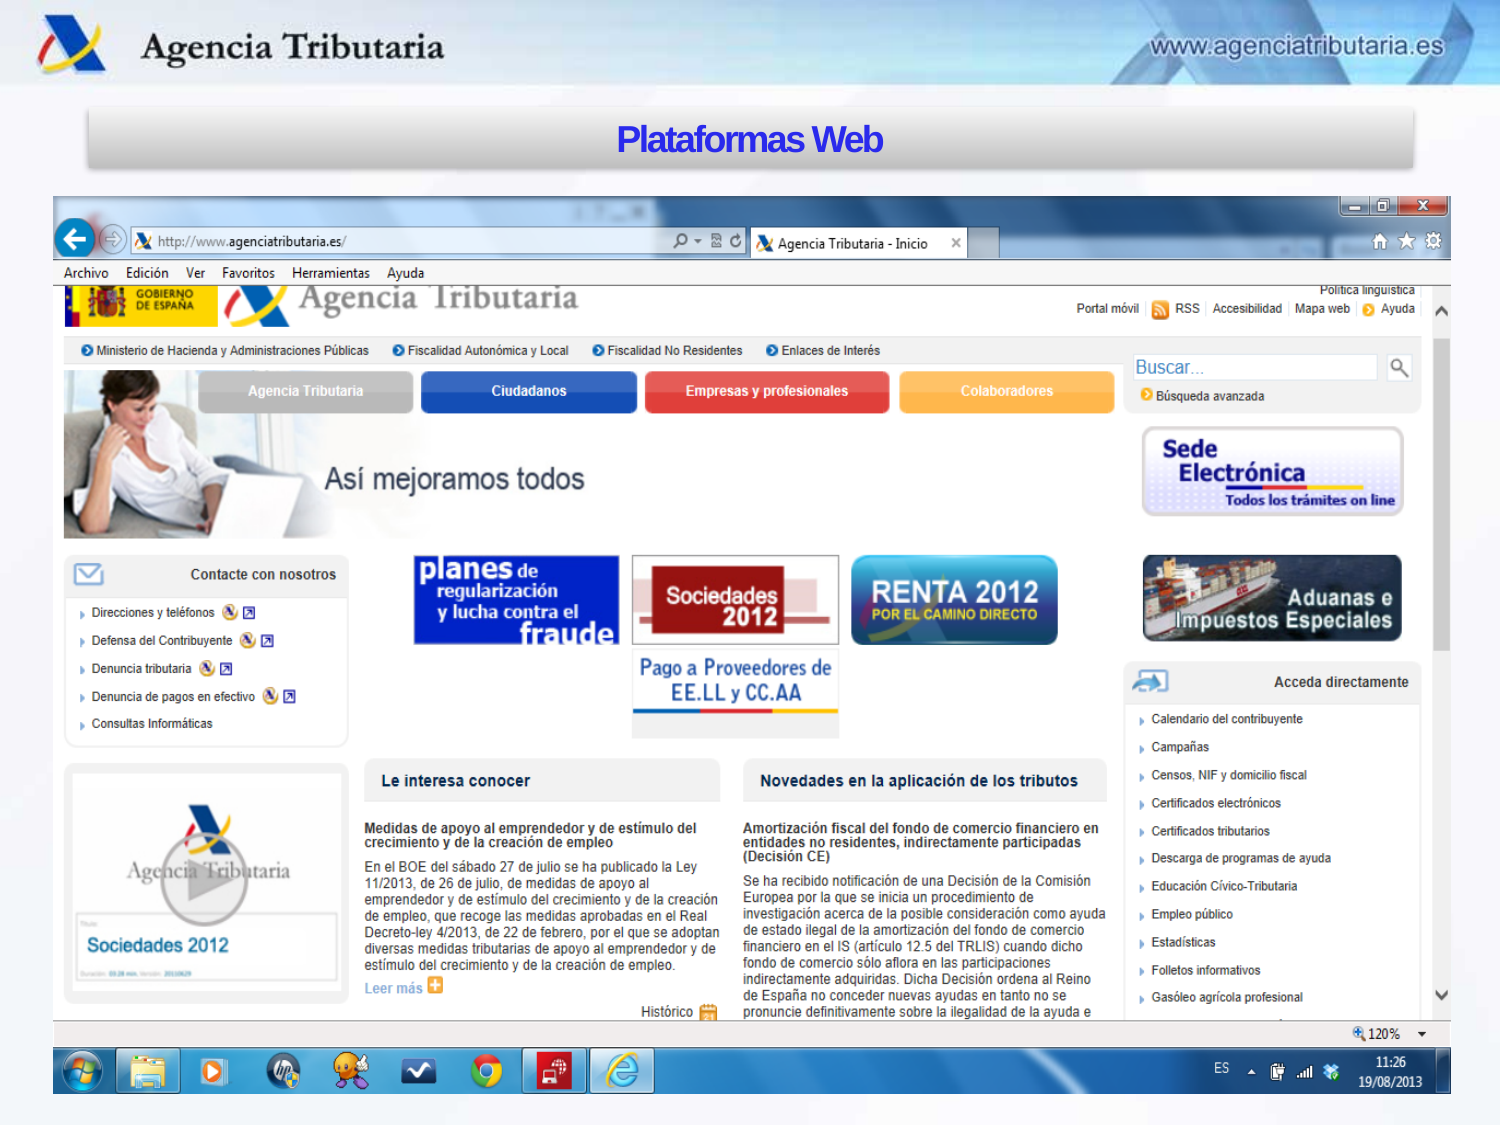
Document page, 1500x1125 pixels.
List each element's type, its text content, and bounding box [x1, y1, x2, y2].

text_box Plataformas Web [88, 107, 1413, 168]
picture [0, 0, 1500, 1125]
